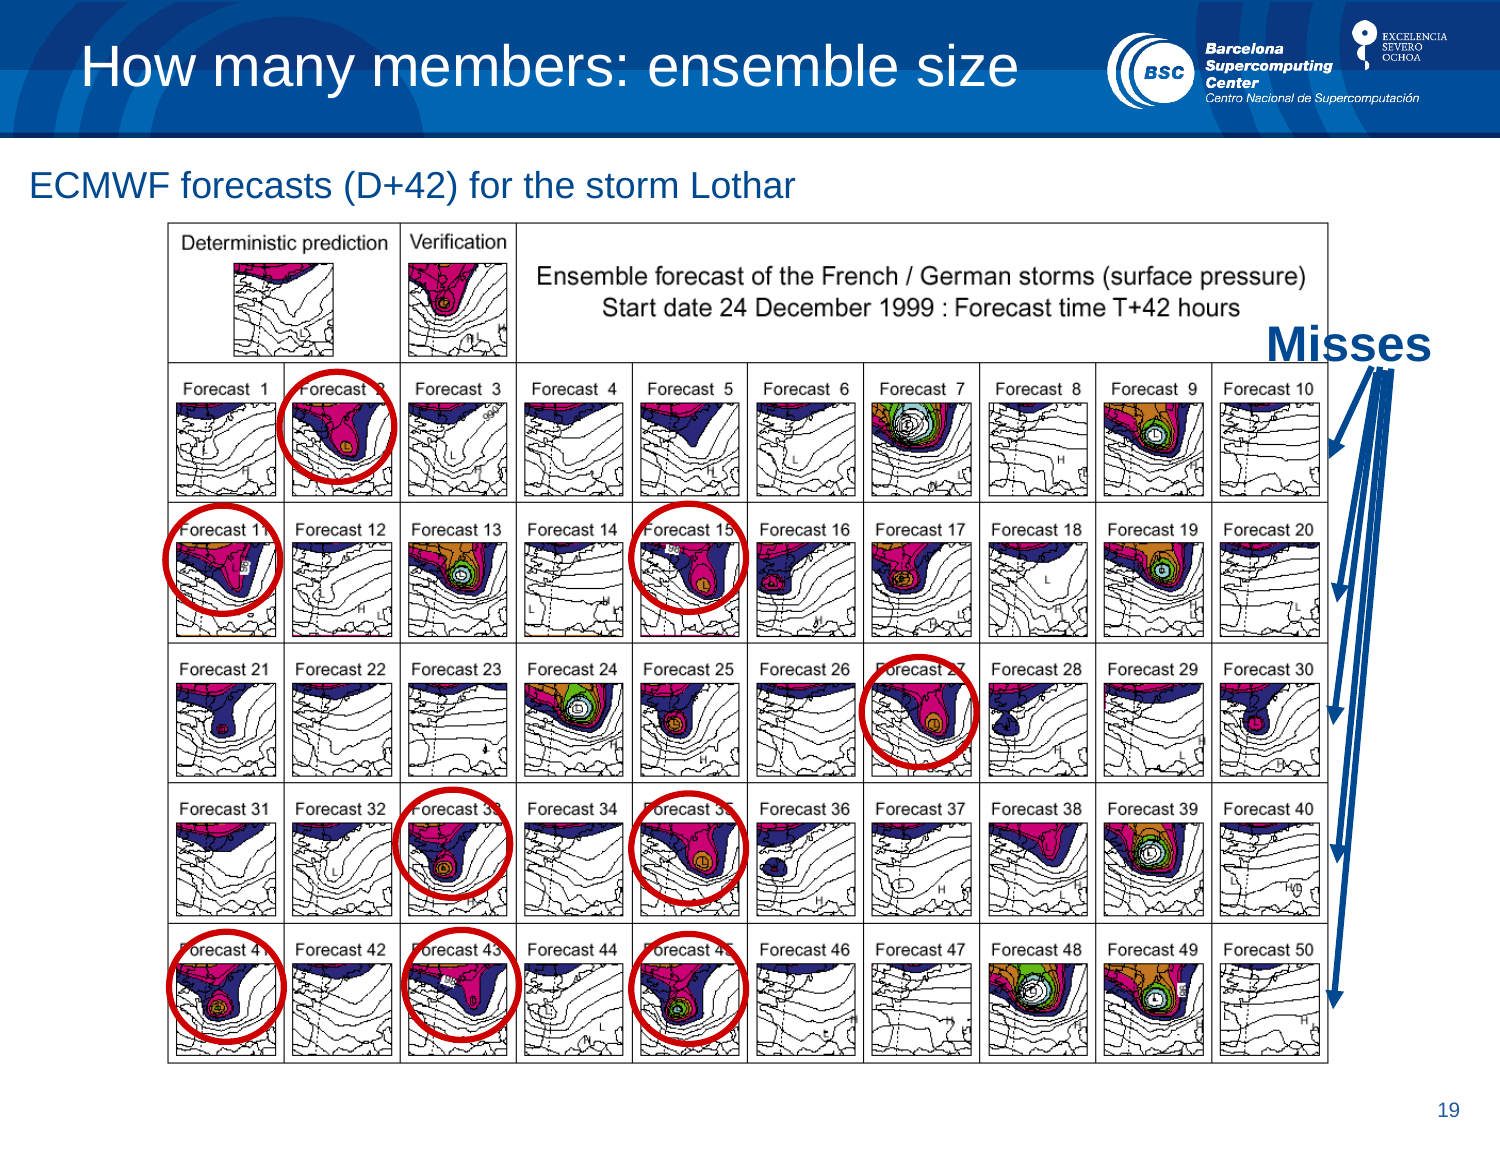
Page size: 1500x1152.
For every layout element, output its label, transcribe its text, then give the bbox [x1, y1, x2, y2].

picture [0, 0, 1500, 138]
text_box ECMWF forecasts (D+42) for the storm Lothar [14, 131, 1486, 263]
picture [159, 216, 1337, 1068]
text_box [1250, 303, 1474, 1010]
title How many members: ensemble size [65, 23, 1081, 131]
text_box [165, 371, 977, 1045]
